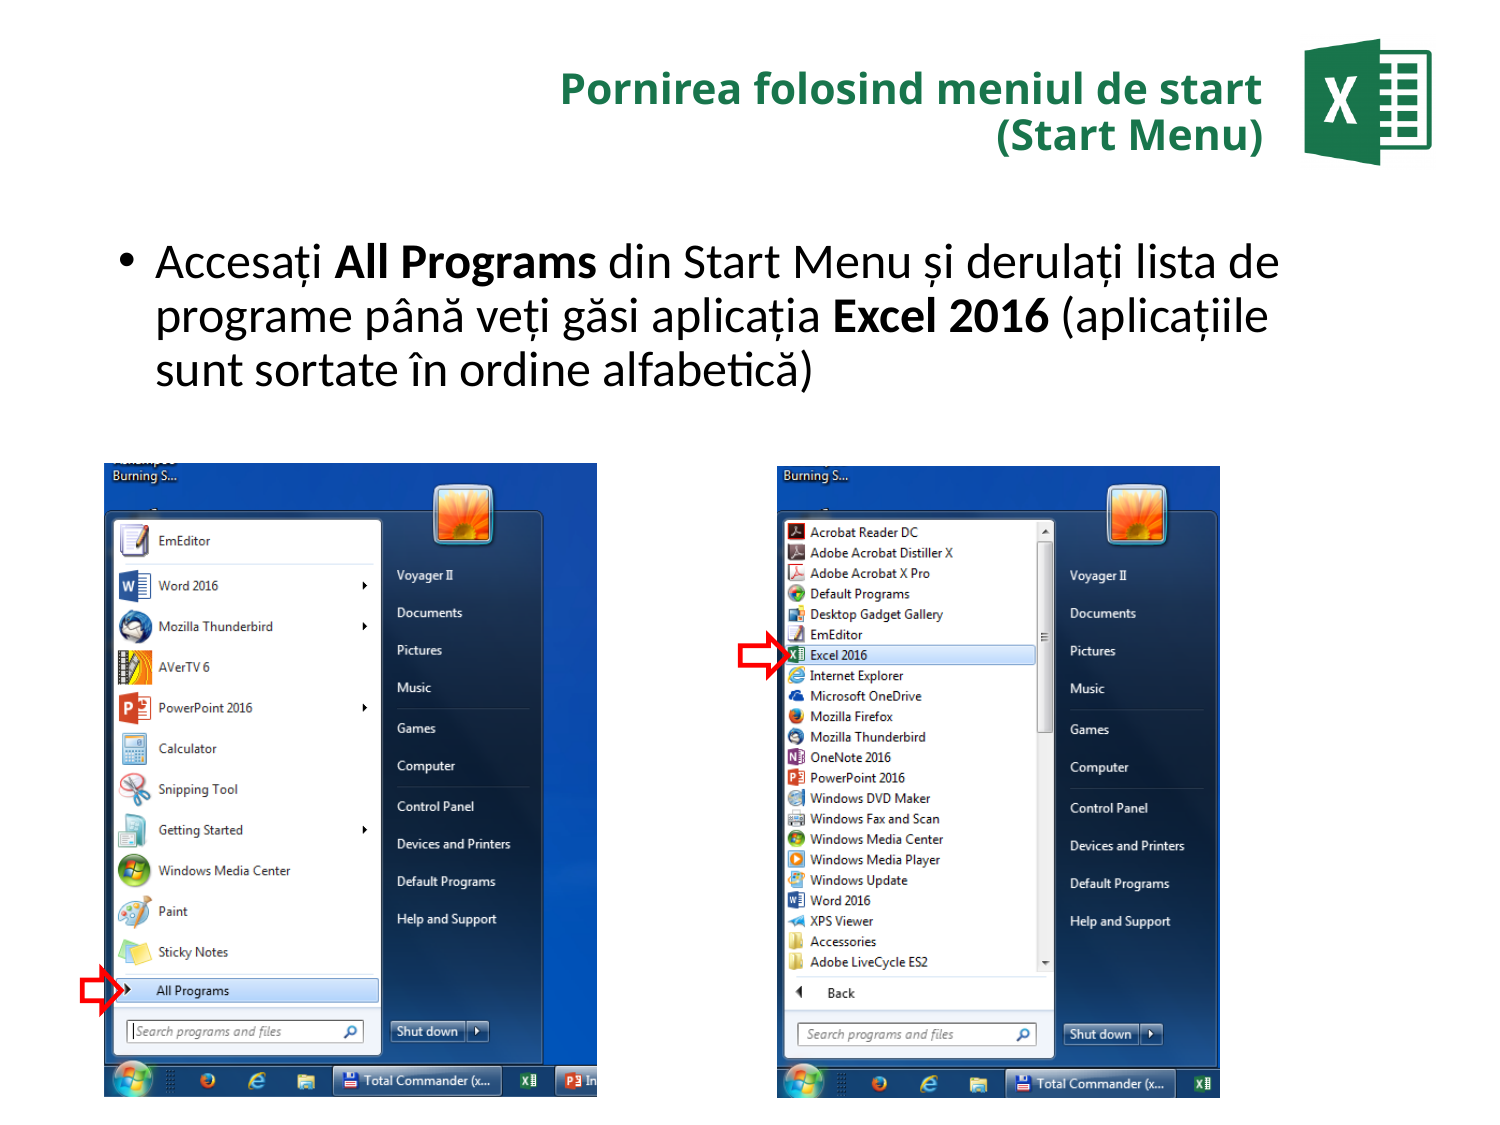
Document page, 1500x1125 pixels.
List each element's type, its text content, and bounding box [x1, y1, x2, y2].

title Pornirea folosind meniul de start (Start Menu) [103, 59, 1279, 168]
picture [777, 466, 1220, 1098]
list Accesaţi All Programs din Start Menu şi derulaţi lista de programe până veţi găsi aplicaţia Excel 2016 (aplicaţiile sunt sortate în ordine alfabetică) [103, 228, 1358, 1065]
picture [103, 463, 597, 1098]
text_box [739, 633, 777, 678]
picture [1300, 34, 1436, 170]
text_box [81, 966, 103, 1014]
